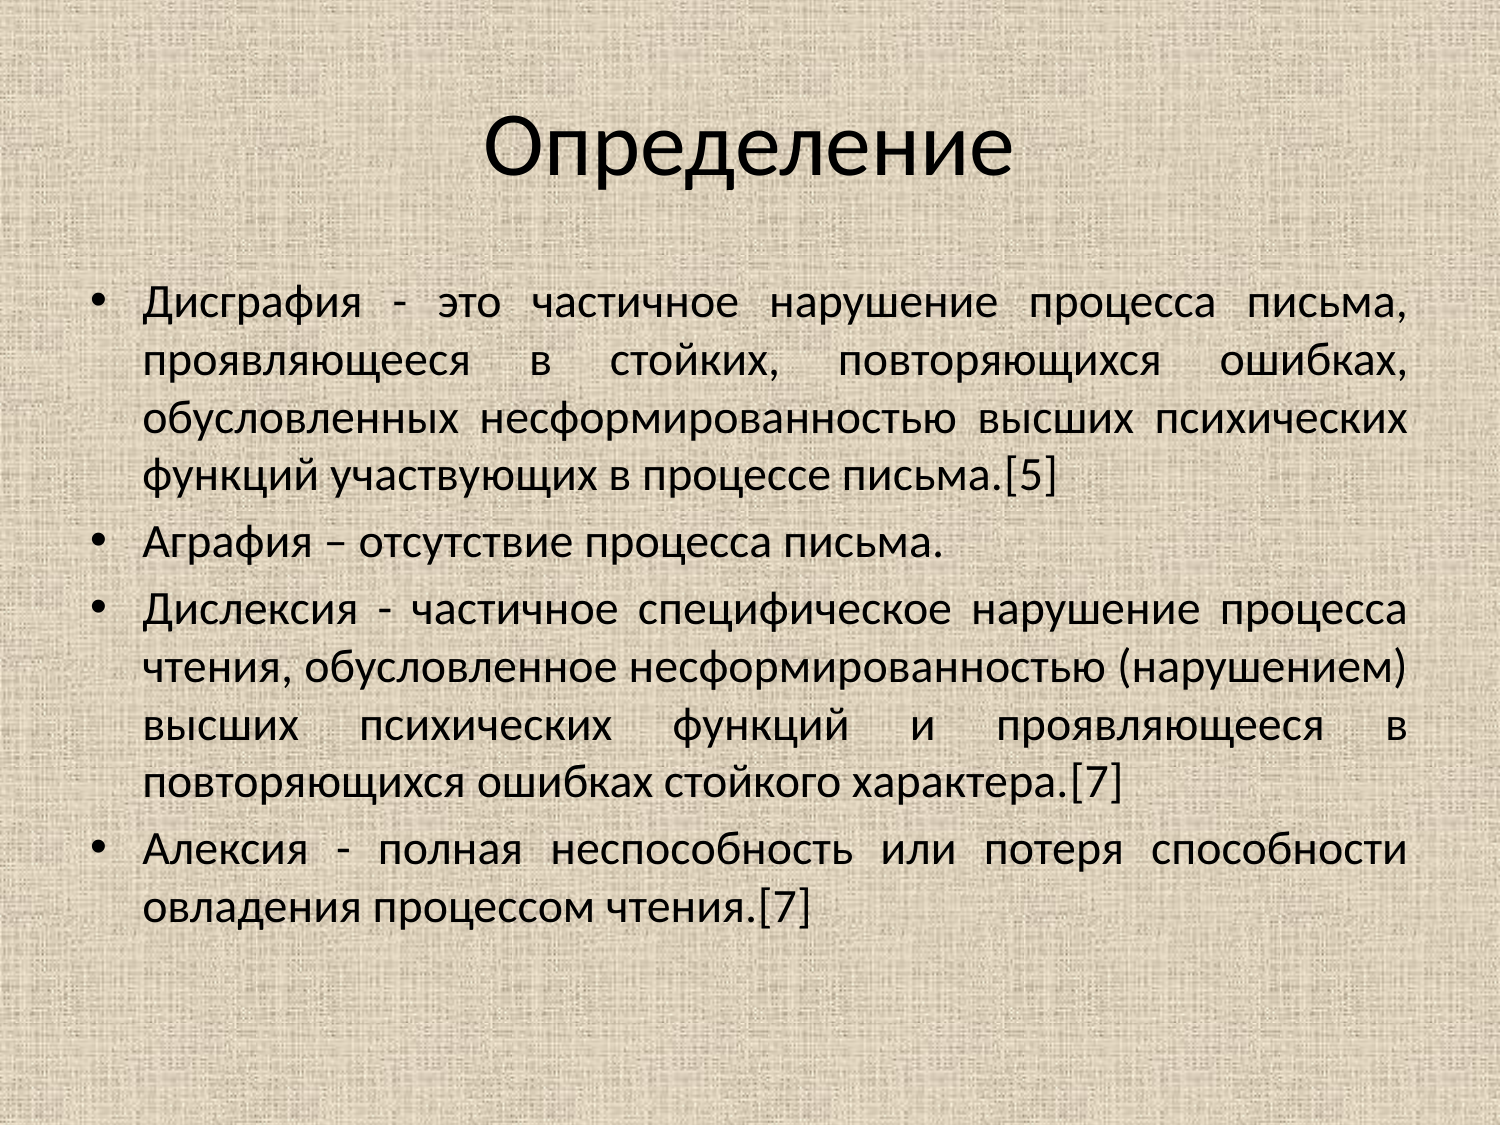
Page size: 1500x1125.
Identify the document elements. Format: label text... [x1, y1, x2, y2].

list Дисграфия - это частичное нарушение процесса письма, проявляющееся в стойких, повторяющихся ошибках, обусловленных несформированностью высших психических функций участвующих в процессе письма.[5] Аграфия – отсутствие процесса письма. Дислексия - частичное специфическое нарушение процесса чтения, обусловленное несформированностью (нарушением) высших психических функций и проявляющееся в повторяющихся ошибках стойкого характера.[7] Алексия - полная неспособность или потеря способности овладения процессом чтения.[7] [75, 262, 1425, 1005]
title Определение [75, 45, 1425, 233]
picture [0, 0, 1500, 1125]
